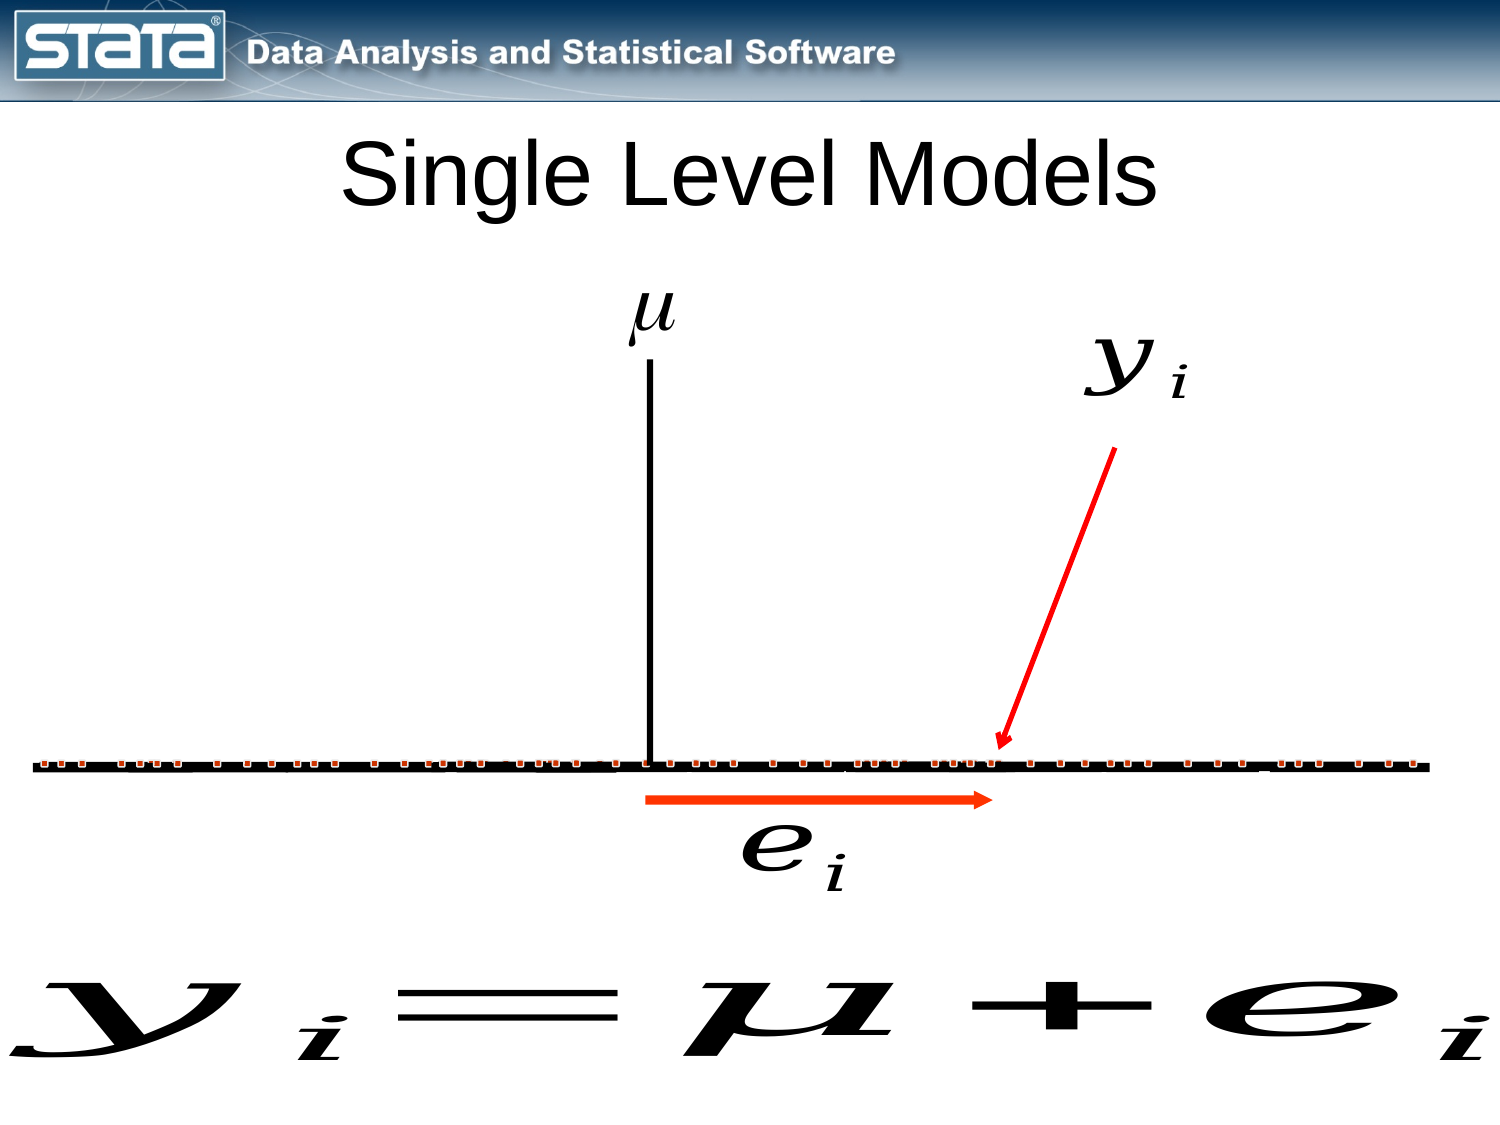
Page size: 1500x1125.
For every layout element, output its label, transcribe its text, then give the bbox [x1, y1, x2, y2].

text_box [998, 449, 1115, 751]
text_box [37, 759, 1426, 768]
title Single Level Models [0, 109, 1500, 238]
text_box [612, 274, 696, 365]
text_box [649, 795, 993, 805]
picture [0, 0, 1500, 102]
